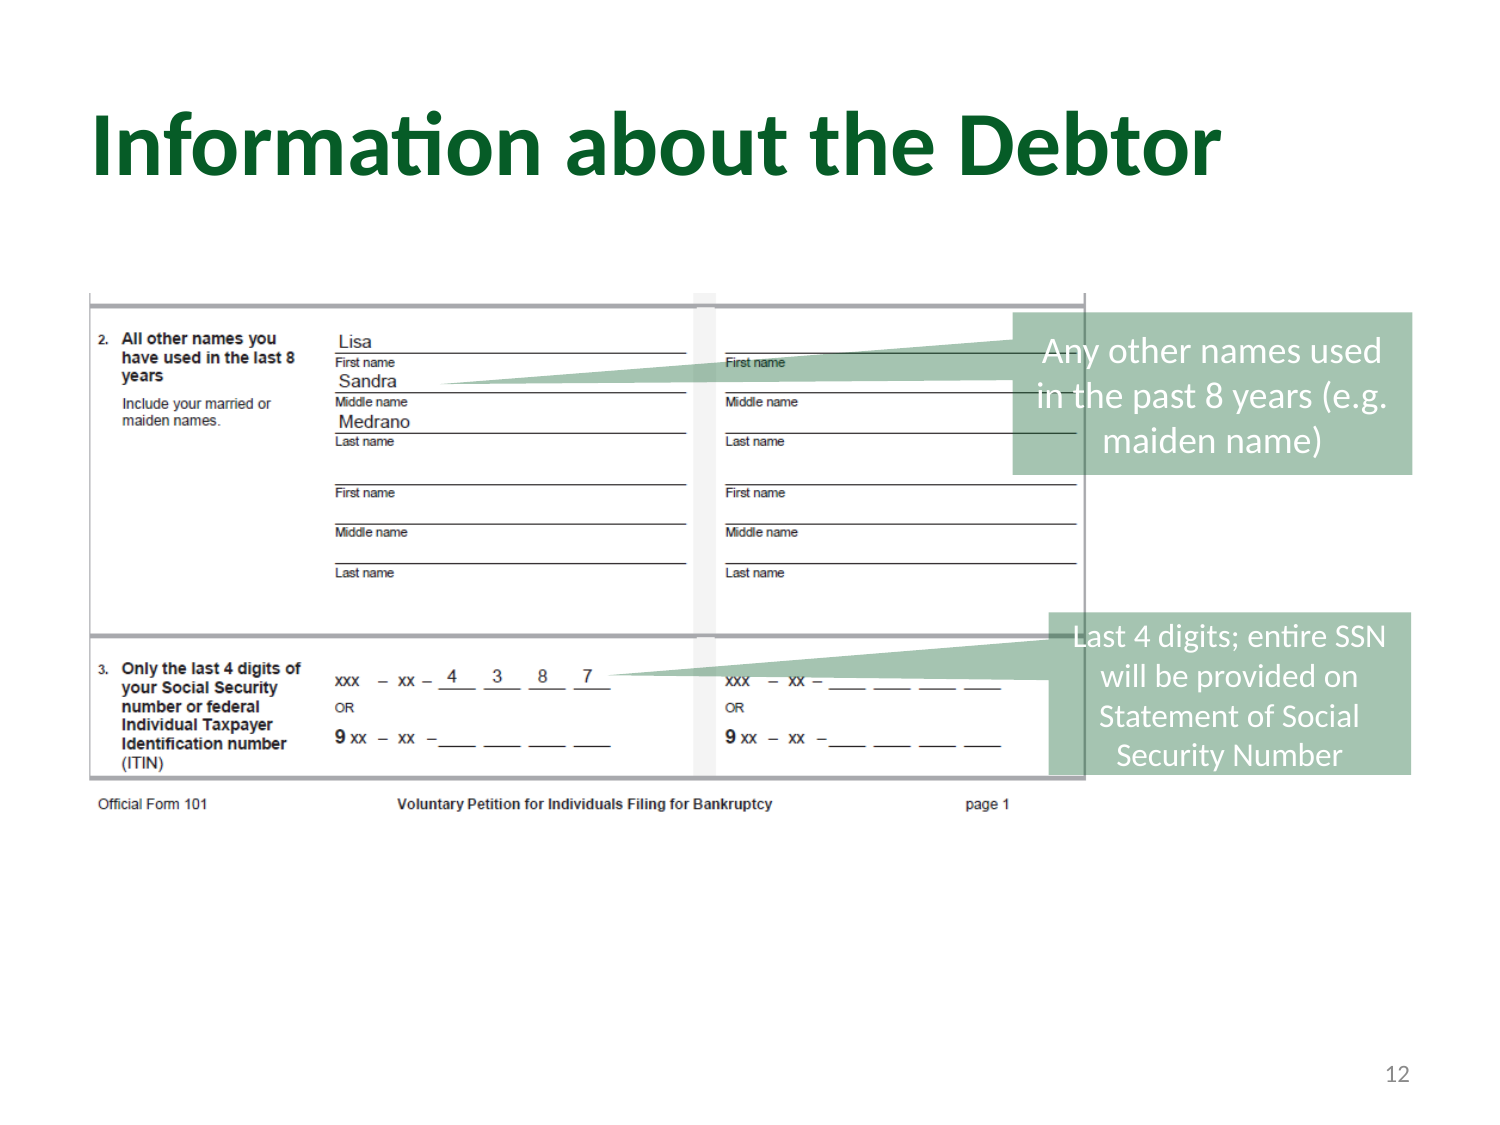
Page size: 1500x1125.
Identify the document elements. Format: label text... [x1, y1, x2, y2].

text_box Last 4 digits; entire SSN will be provided on Statement of Social Security Number [1107, 610, 1414, 778]
picture [74, 293, 1104, 838]
title Information about the Debtor [75, 45, 1425, 233]
slide_number 12 [1074, 1042, 1425, 1103]
text_box Any other names used in the past 8 years (e.g. maiden name) [1107, 310, 1415, 478]
